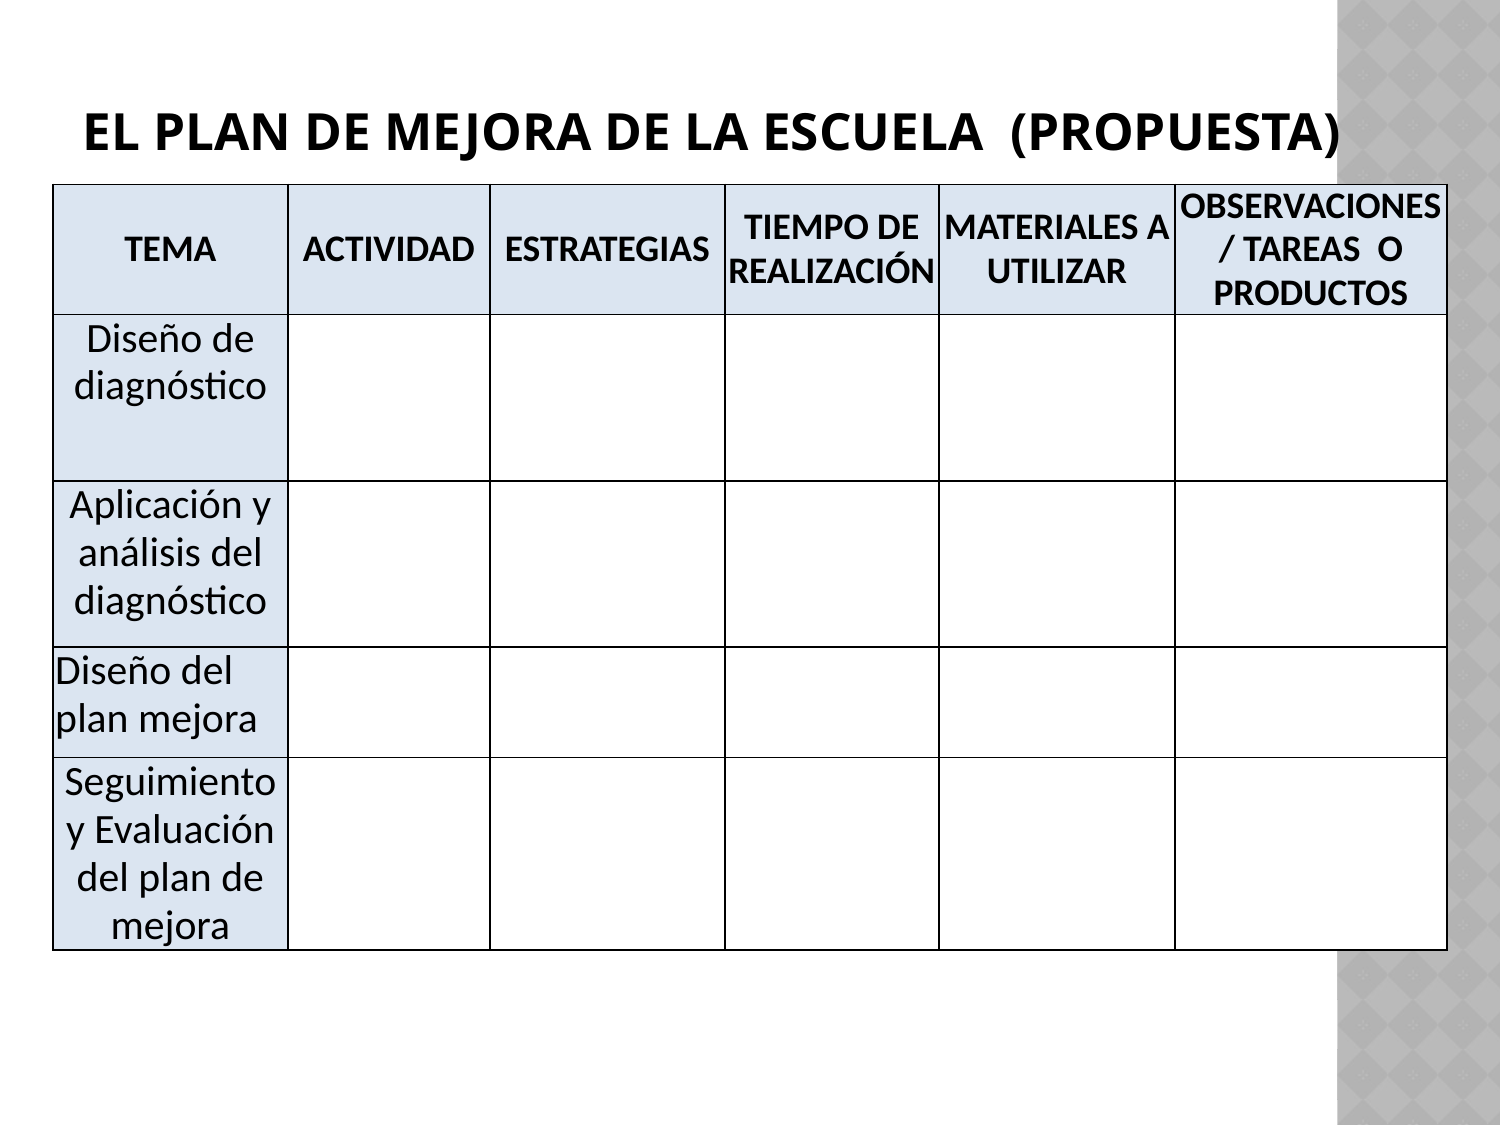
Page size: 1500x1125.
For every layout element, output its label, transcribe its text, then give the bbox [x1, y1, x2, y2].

table_header ESTRATEGIAS [491, 185, 724, 314]
table_cell [1176, 758, 1446, 949]
table_cell Diseño del plan mejora [54, 648, 287, 757]
table_header MATERIALES A UTILIZAR [940, 185, 1174, 314]
table_cell Seguimiento y Evaluación del plan de mejora [54, 758, 287, 949]
table_header ACTIVIDAD [289, 185, 489, 314]
table_cell [491, 758, 724, 949]
table_cell [1176, 315, 1446, 480]
table_cell [726, 482, 938, 646]
table_cell [726, 648, 938, 757]
table_header TIEMPO DE REALIZACIÓN [726, 185, 938, 314]
table_cell [726, 758, 938, 949]
table_header OBSERVACIONES/ TAREAS O PRODUCTOS [1176, 185, 1446, 314]
table_cell [289, 648, 489, 757]
table_cell [940, 482, 1174, 646]
table_cell [491, 648, 724, 757]
table_header TEMA [54, 185, 287, 314]
table_cell [289, 482, 489, 646]
table_cell [289, 315, 489, 480]
table_cell [940, 315, 1174, 480]
table_cell [491, 315, 724, 480]
table_cell [491, 482, 724, 646]
table_cell [726, 315, 938, 480]
table_cell Aplicación y análisis del diagnóstico [54, 482, 287, 646]
title El plan de mejora de la escuela (Propuesta) [75, 52, 1500, 161]
table_cell [289, 758, 489, 949]
table_cell Diseño de diagnóstico [54, 315, 287, 480]
table_cell [940, 648, 1174, 757]
table_cell [1176, 648, 1446, 757]
table_cell [940, 758, 1174, 949]
table_cell [1176, 482, 1446, 646]
